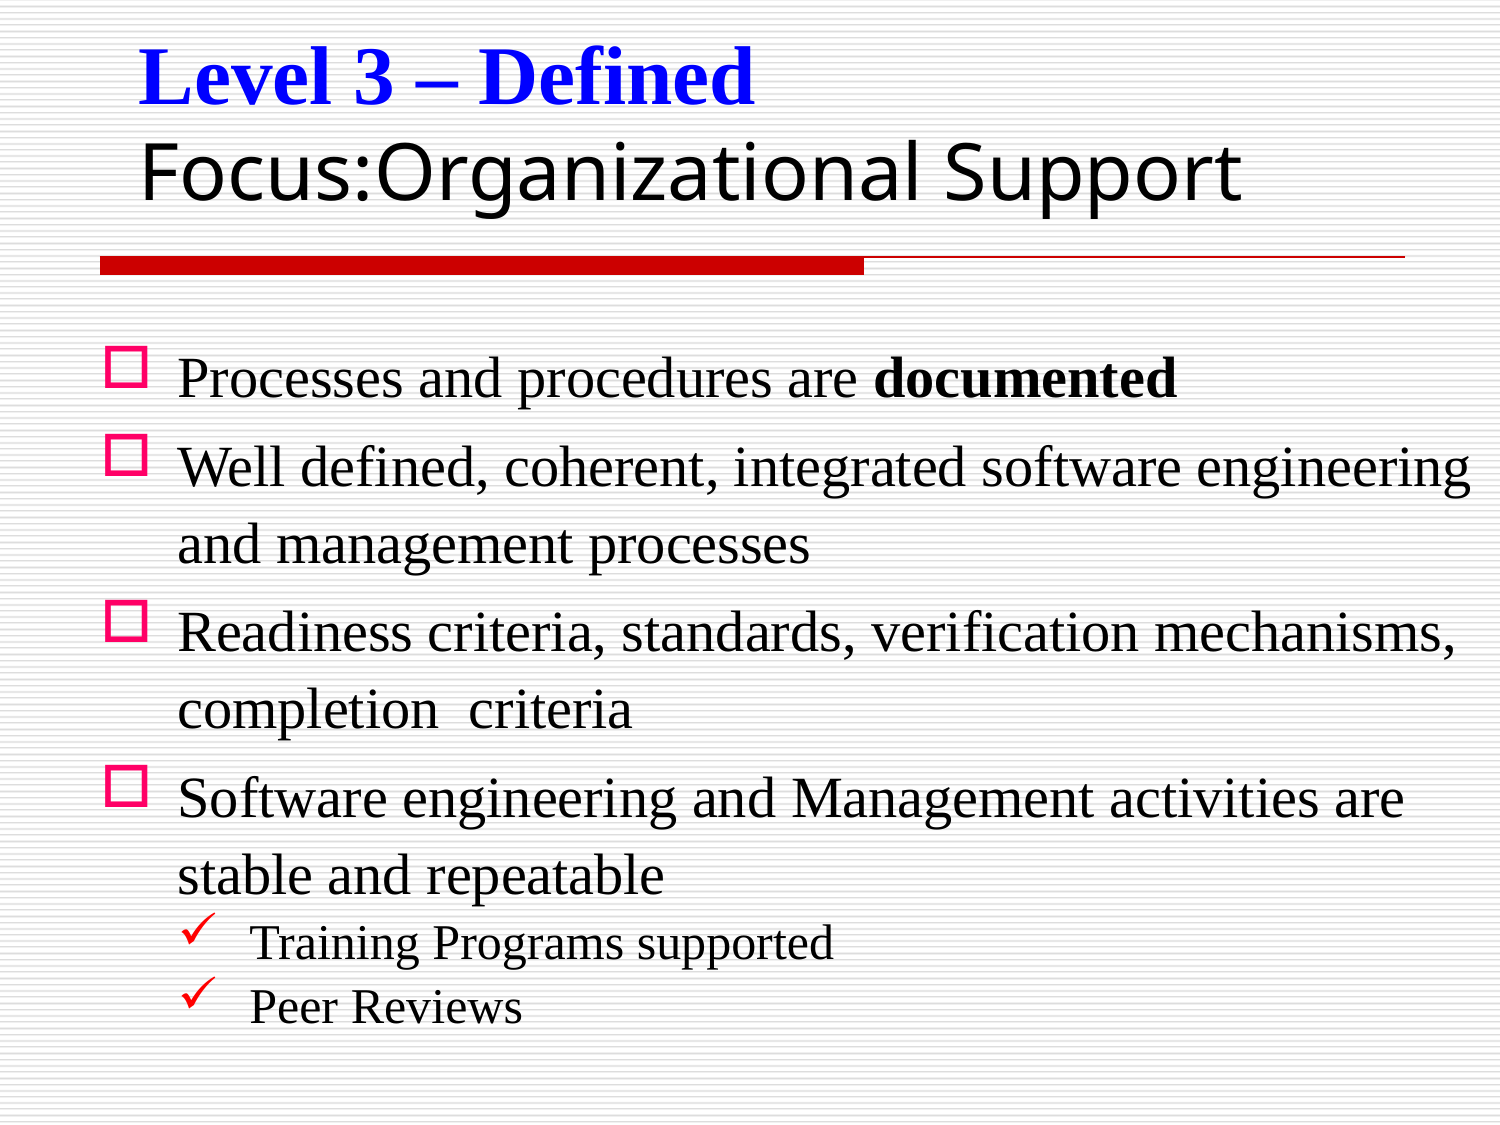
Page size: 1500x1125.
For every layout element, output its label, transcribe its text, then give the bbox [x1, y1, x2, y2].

text_box Processes and procedures are documented Well defined, coherent, integrated software engineering and management processes Readiness criteria, standards, verification mechanisms, completion criteria Software engineering and Management activities are stable and repeatable Training Programs supported Peer Reviews [85, 324, 1500, 1000]
text_box Level 3 – Defined Focus:Organizational Support [123, 0, 1399, 238]
picture [0, 0, 1500, 1125]
